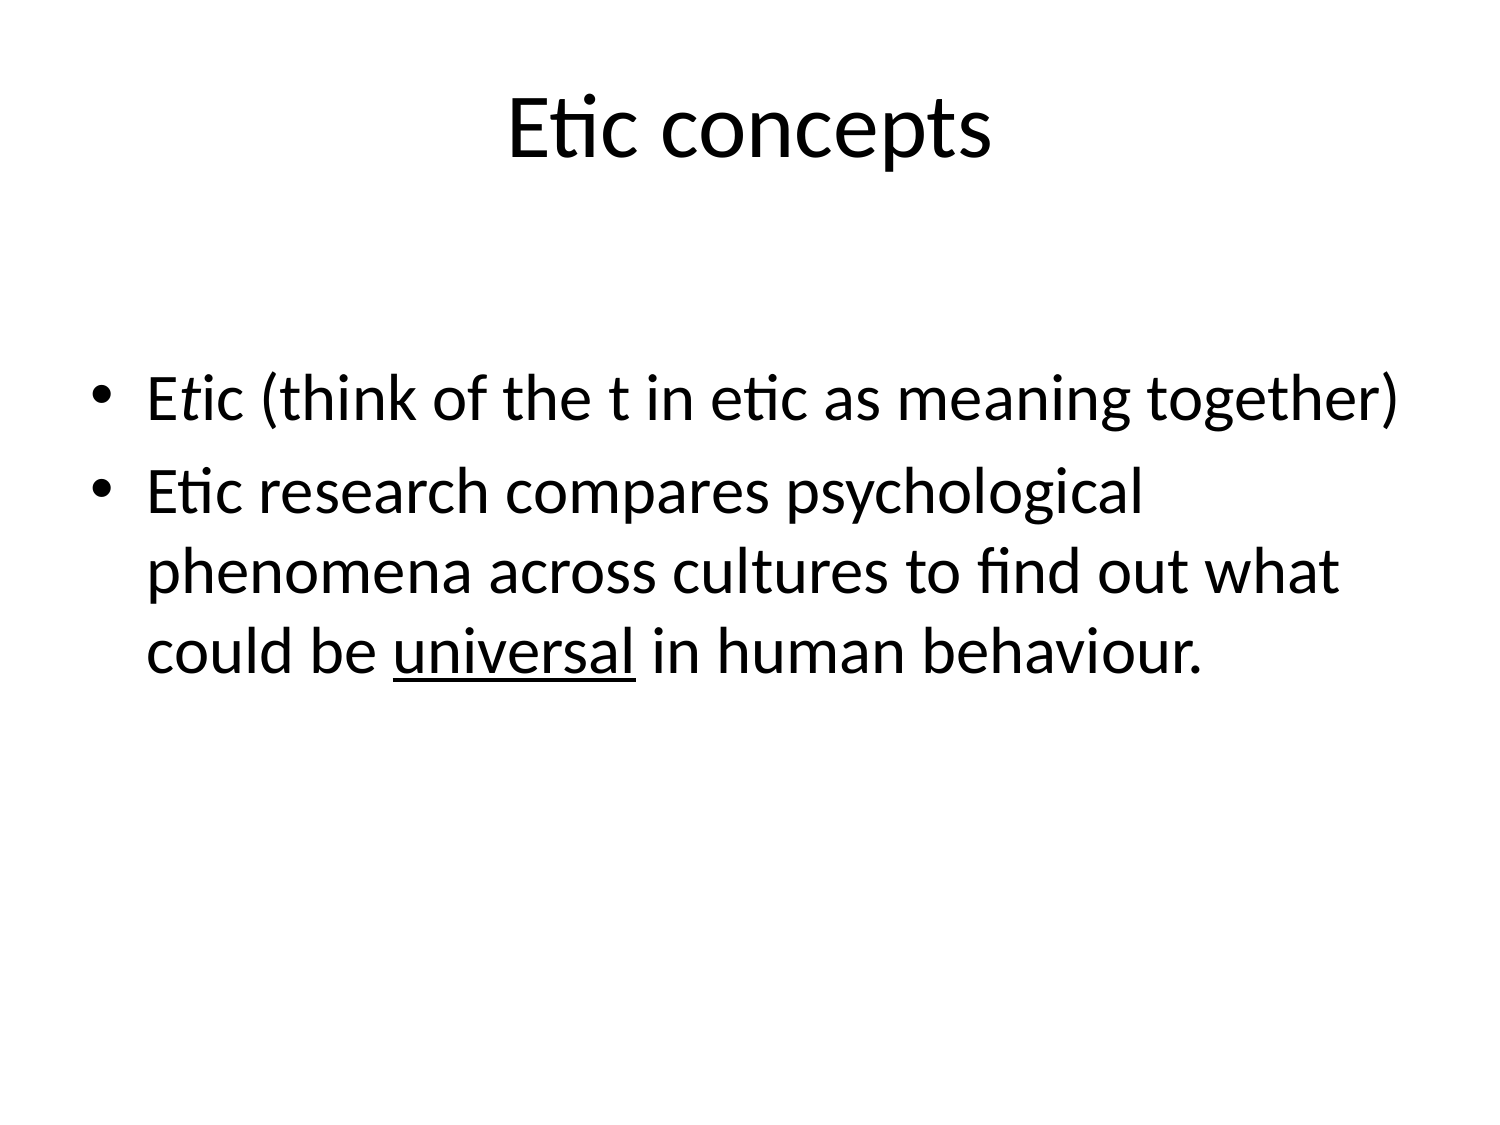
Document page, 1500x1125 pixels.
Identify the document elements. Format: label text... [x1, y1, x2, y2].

list Etic (think of the t in etic as meaning together) Etic research compares psychological phenomena across cultures to find out what could be universal in human behaviour. [75, 345, 1425, 1059]
title Etic concepts [75, 45, 1425, 198]
